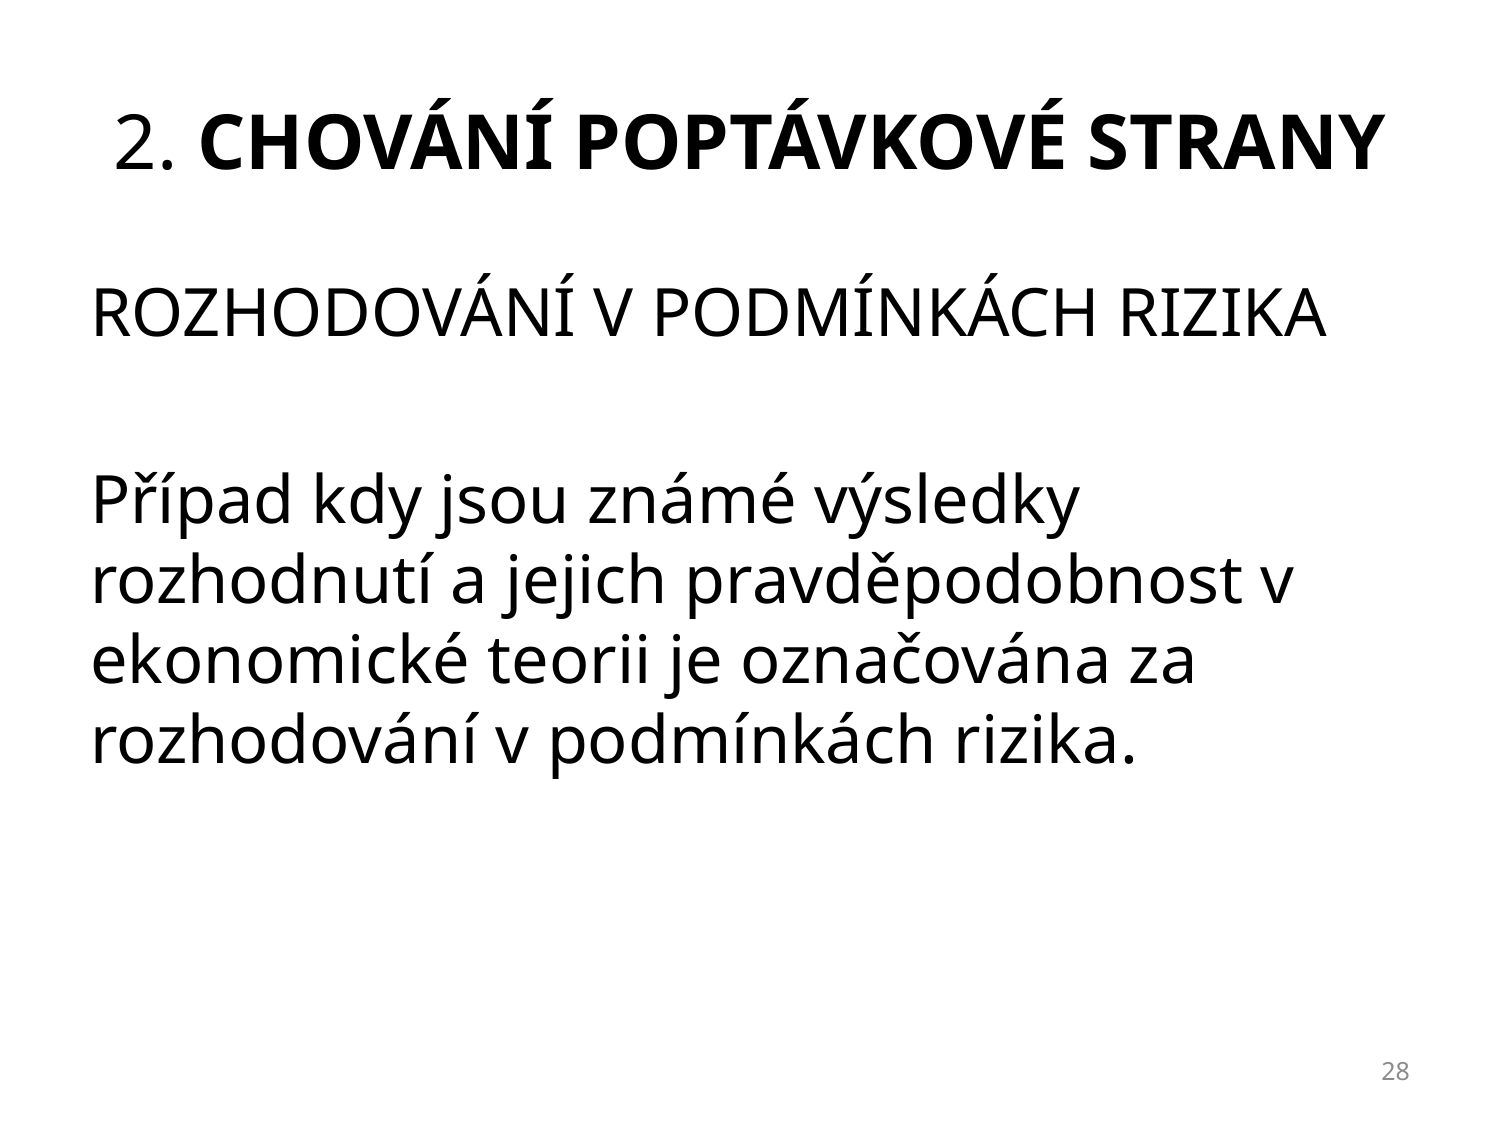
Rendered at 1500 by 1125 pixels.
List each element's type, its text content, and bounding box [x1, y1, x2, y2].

list ROZHODOVÁNÍ V PODMÍNKÁCH RIZIKA Případ kdy jsou známé výsledky rozhodnutí a jejich pravděpodobnost v ekonomické teorii je označována za rozhodování v podmínkách rizika. [75, 262, 1425, 1005]
title 2. chování poptávkové strany [75, 45, 1425, 233]
slide_number 28 [1074, 1042, 1425, 1103]
